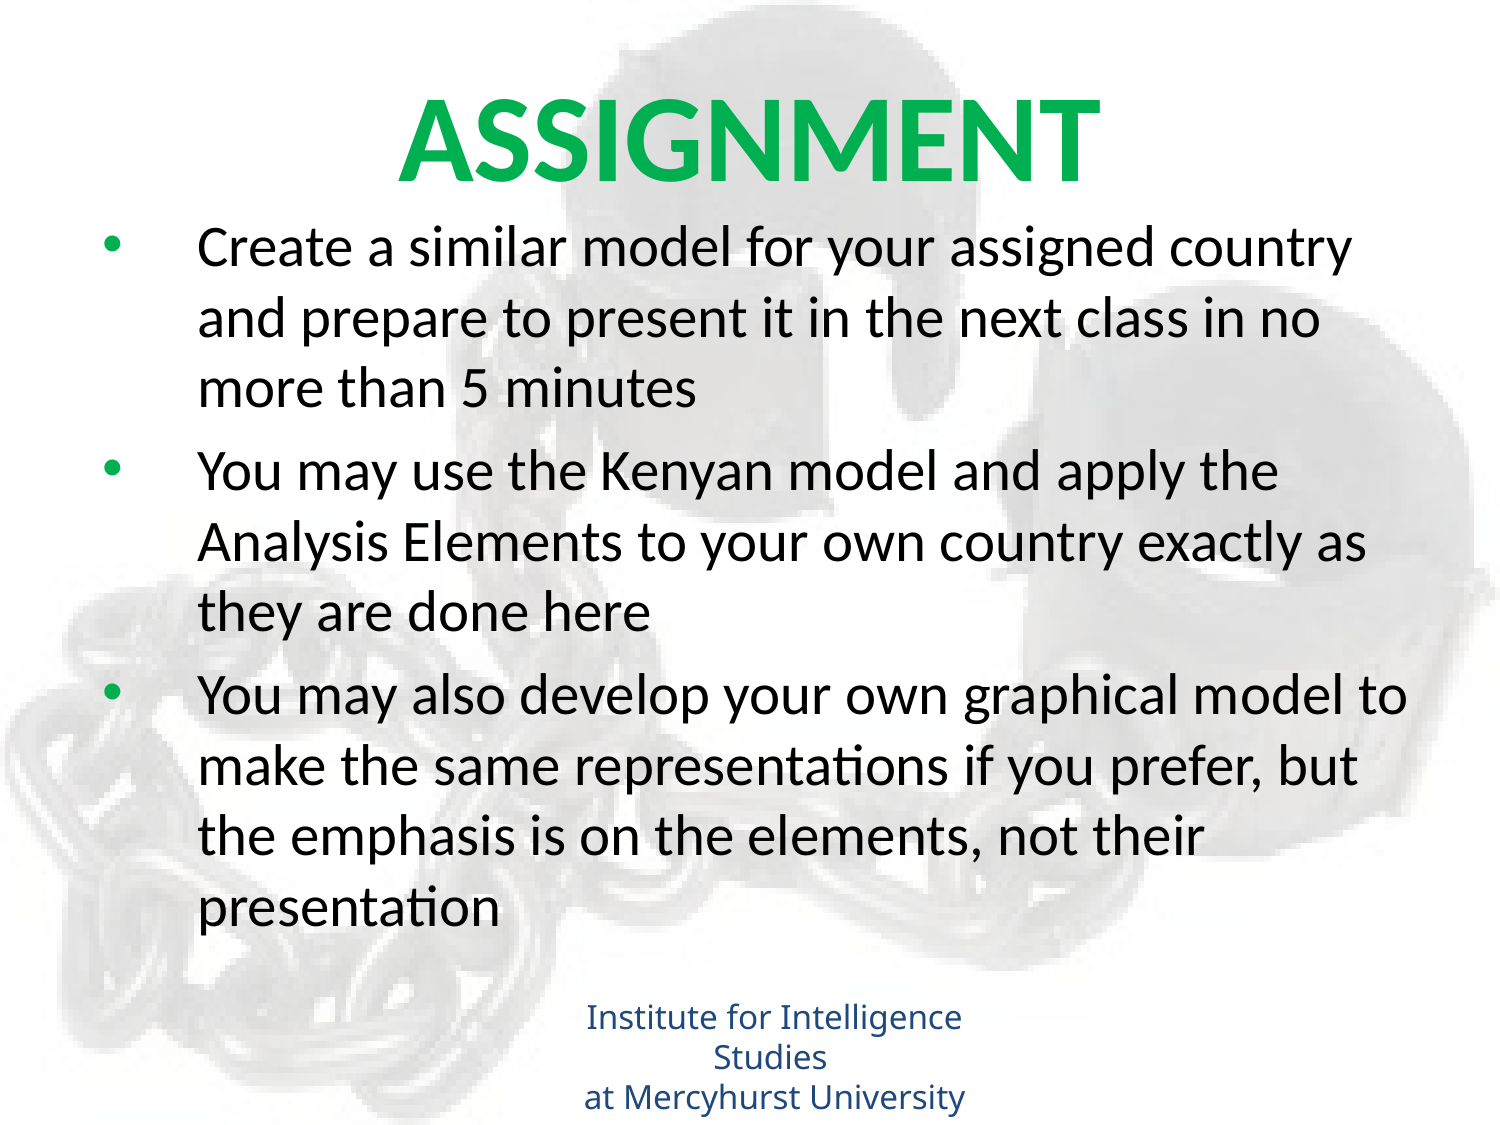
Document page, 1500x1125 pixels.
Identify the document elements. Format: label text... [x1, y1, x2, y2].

subtitle Create a similar model for your assigned country and prepare to present it in the next class in no more than 5 minutes You may use the Kenyan model and apply the Analysis Elements to your own country exactly as they are done here You may also develop your own graphical model to make the same representations if you prefer, but the emphasis is on the elements, not their presentation [87, 200, 1438, 950]
title ASSIGNMENT [112, 37, 1388, 200]
footer Institute for Intelligence Studies at Mercyhurst University [512, 1050, 1038, 1103]
